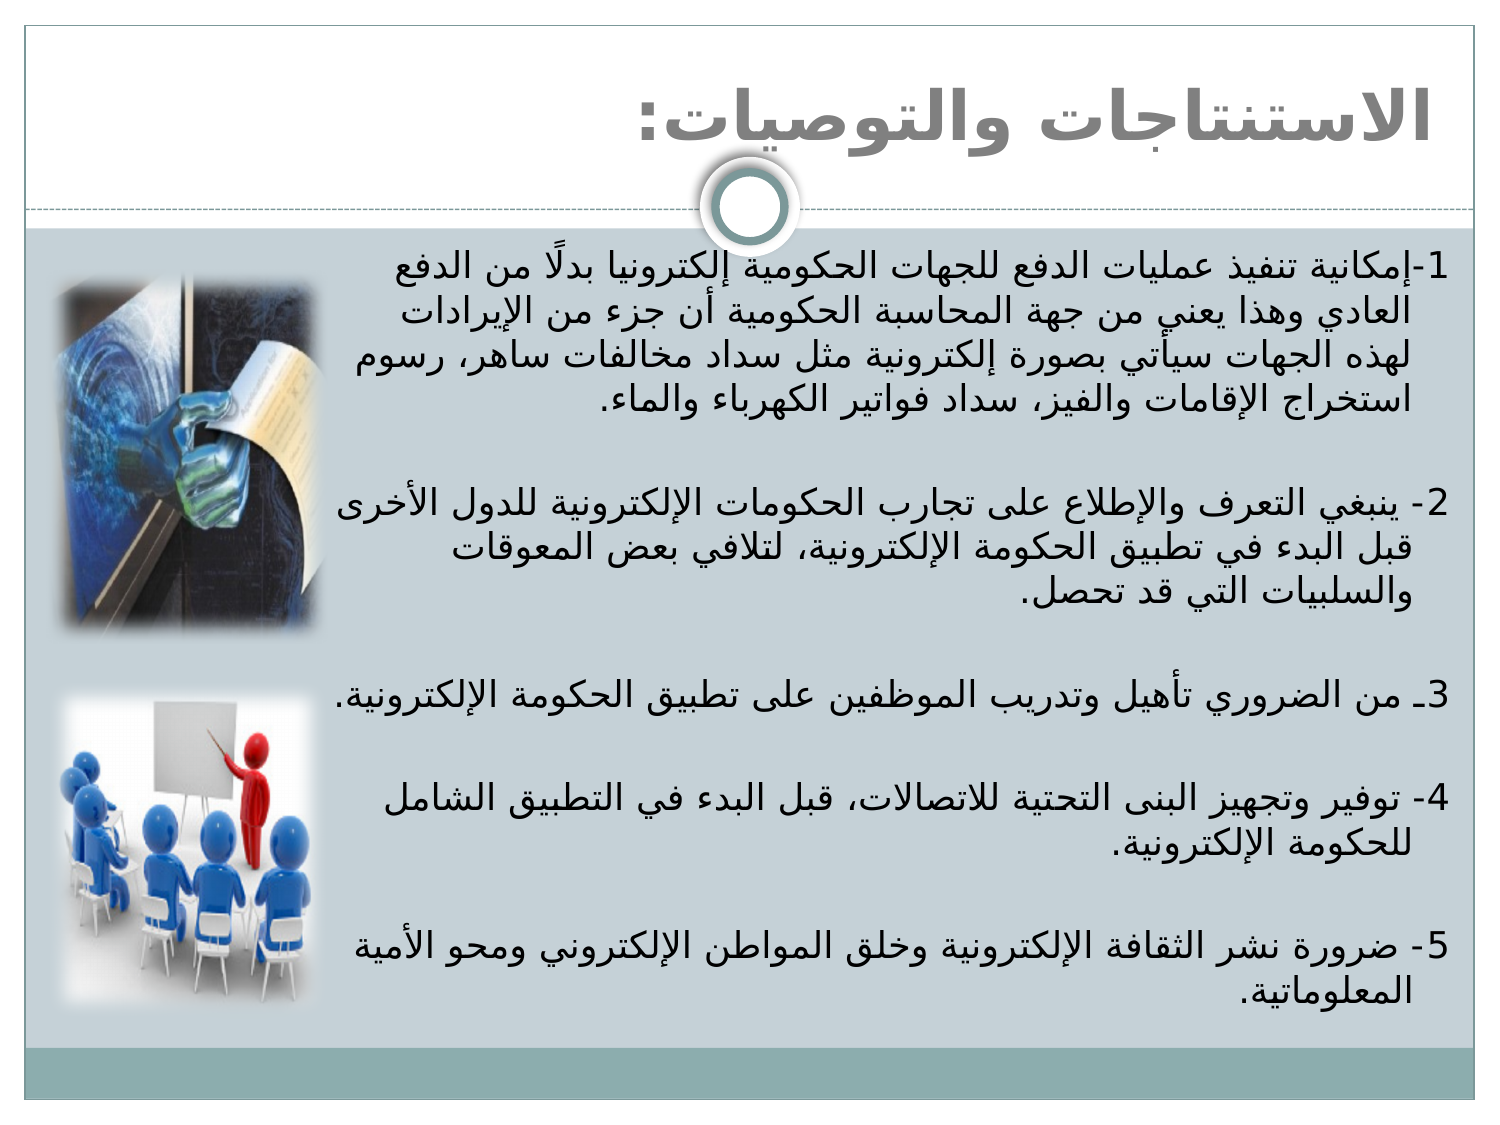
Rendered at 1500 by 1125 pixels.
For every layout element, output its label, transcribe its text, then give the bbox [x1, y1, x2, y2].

picture [46, 269, 329, 645]
picture [46, 679, 329, 1020]
list 1-إمكانية تنفيذ عمليات الدفع للجهات الحكومية إلكترونيا بدلًا من الدفع العادي وهذا يعني من جهة المحاسبة الحكومية أن جزء من الإيرادات لهذه الجهات سيأتي بصورة إلكترونية مثل سداد مخالفات ساهر، رسوم استخراج الإقامات والفيز، سداد فواتير الكهرباء والماء. 2- ينبغي التعرف والإطلاع على تجارب الحكومات الإلكترونية للدول الأخرى قبل البدء في تطبيق الحكومة الإلكترونية، لتلافي بعض المعوقات والسلبيات التي قد تحصل. 3ـ من الضروري تأهيل وتدريب الموظفين على تطبيق الحكومة الإلكترونية. 4- توفير وتجهيز البنى التحتية للاتصالات، قبل البدء في التطبيق الشامل للحكومة الإلكترونية. 5- ضرورة نشر الثقافة الإلكترونية وخلق المواطن الإلكتروني ومحو الأمية المعلوماتية. [316, 234, 1465, 1043]
title الاستنتاجات والتوصيات: [49, 37, 1450, 162]
